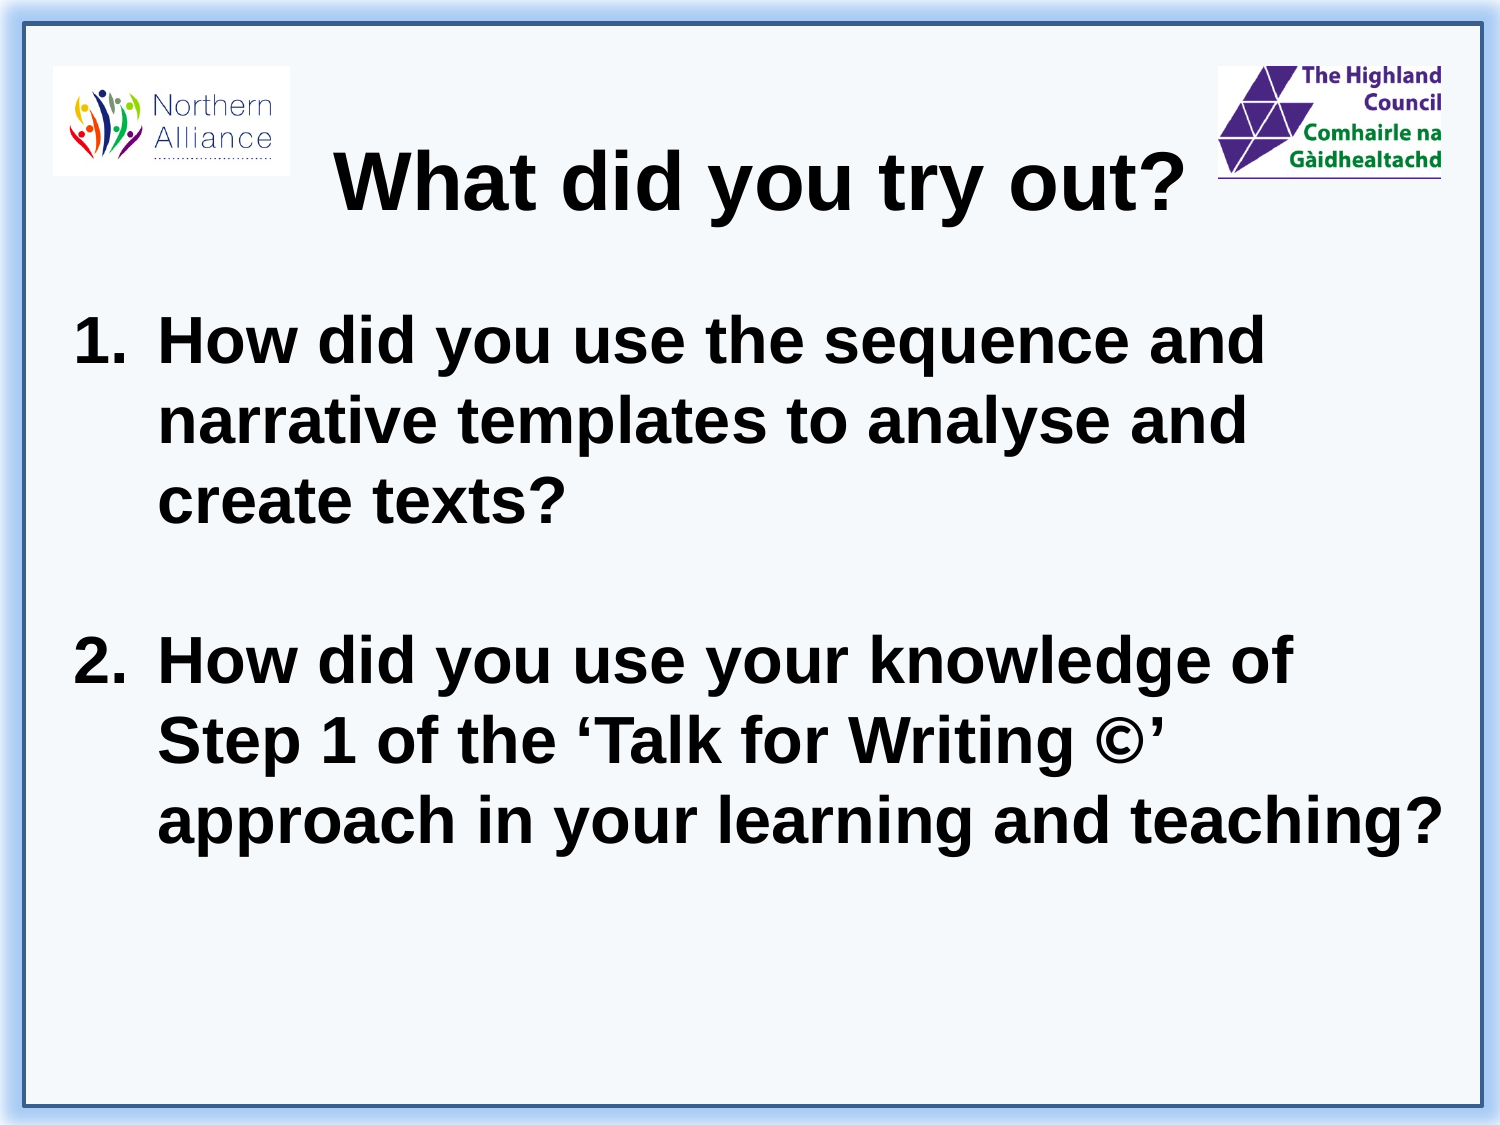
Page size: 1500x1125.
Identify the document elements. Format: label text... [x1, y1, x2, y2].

text_box [22, 21, 1484, 1108]
picture [1218, 66, 1441, 179]
picture [52, 66, 290, 177]
text_box What did you try out? How did you use the sequence and narrative templates to analyse and create texts? How did you use your knowledge of Step 1 of the ‘Talk for Writing ©’ approach in your learning and teaching? [58, 119, 1465, 864]
